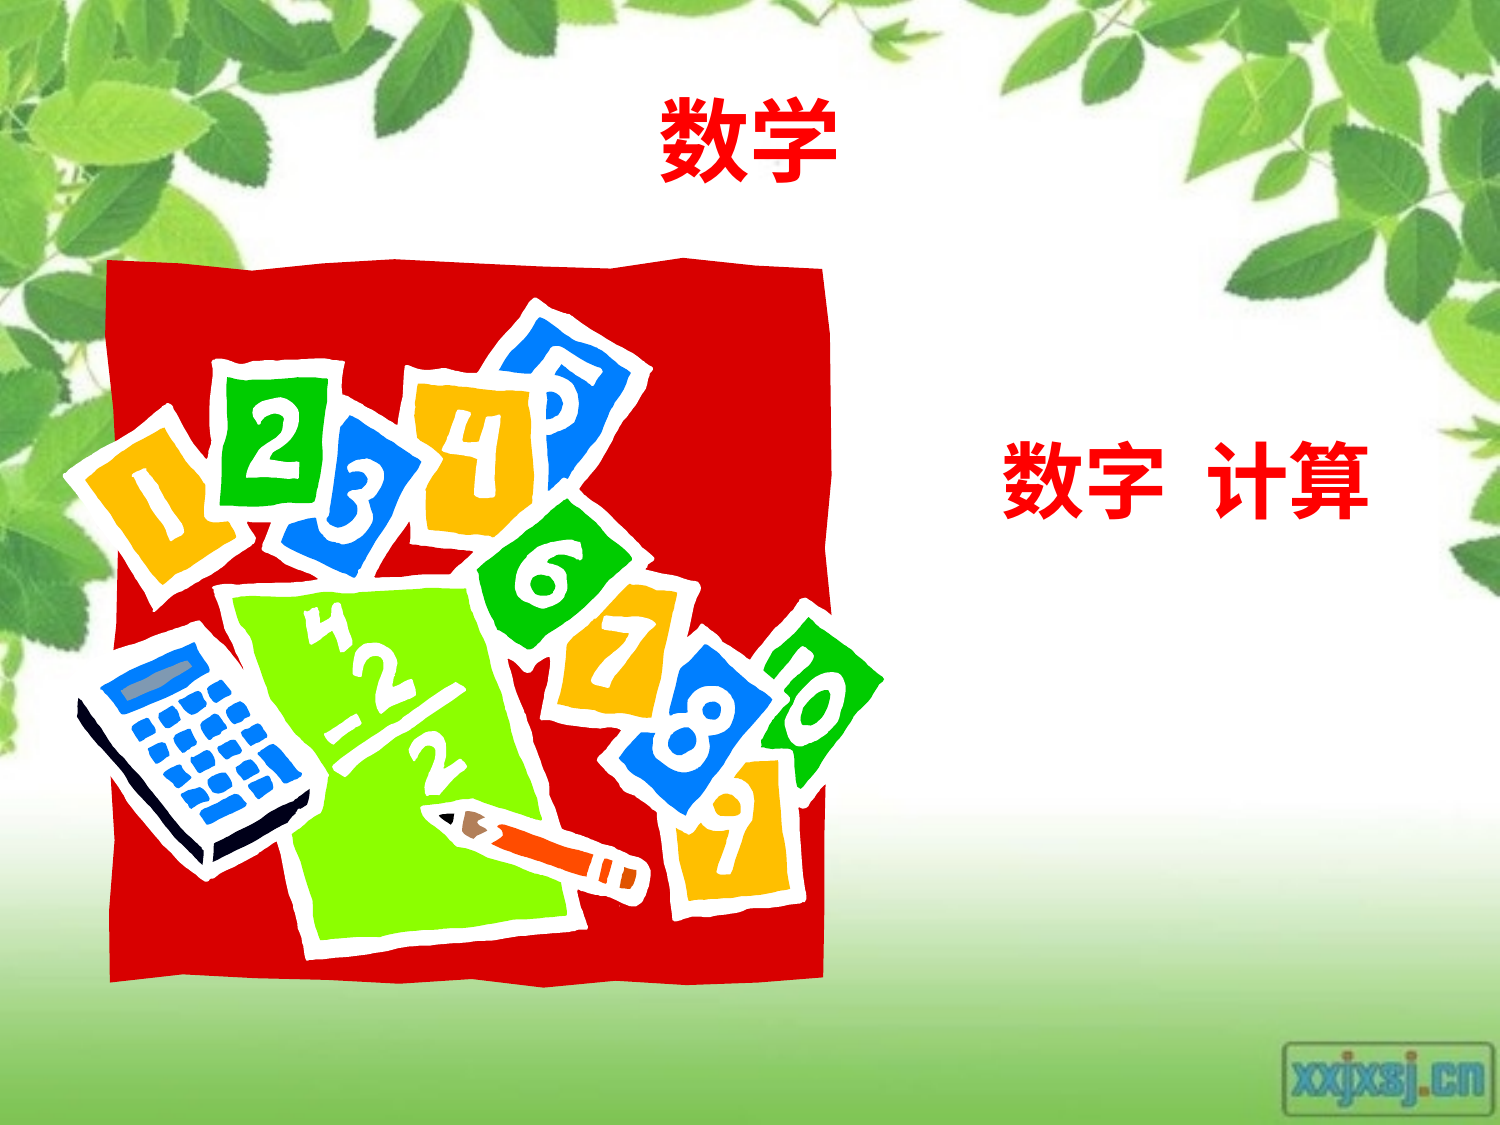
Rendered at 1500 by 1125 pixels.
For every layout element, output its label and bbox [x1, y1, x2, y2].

list [58, 257, 903, 988]
picture [0, 0, 1500, 1125]
